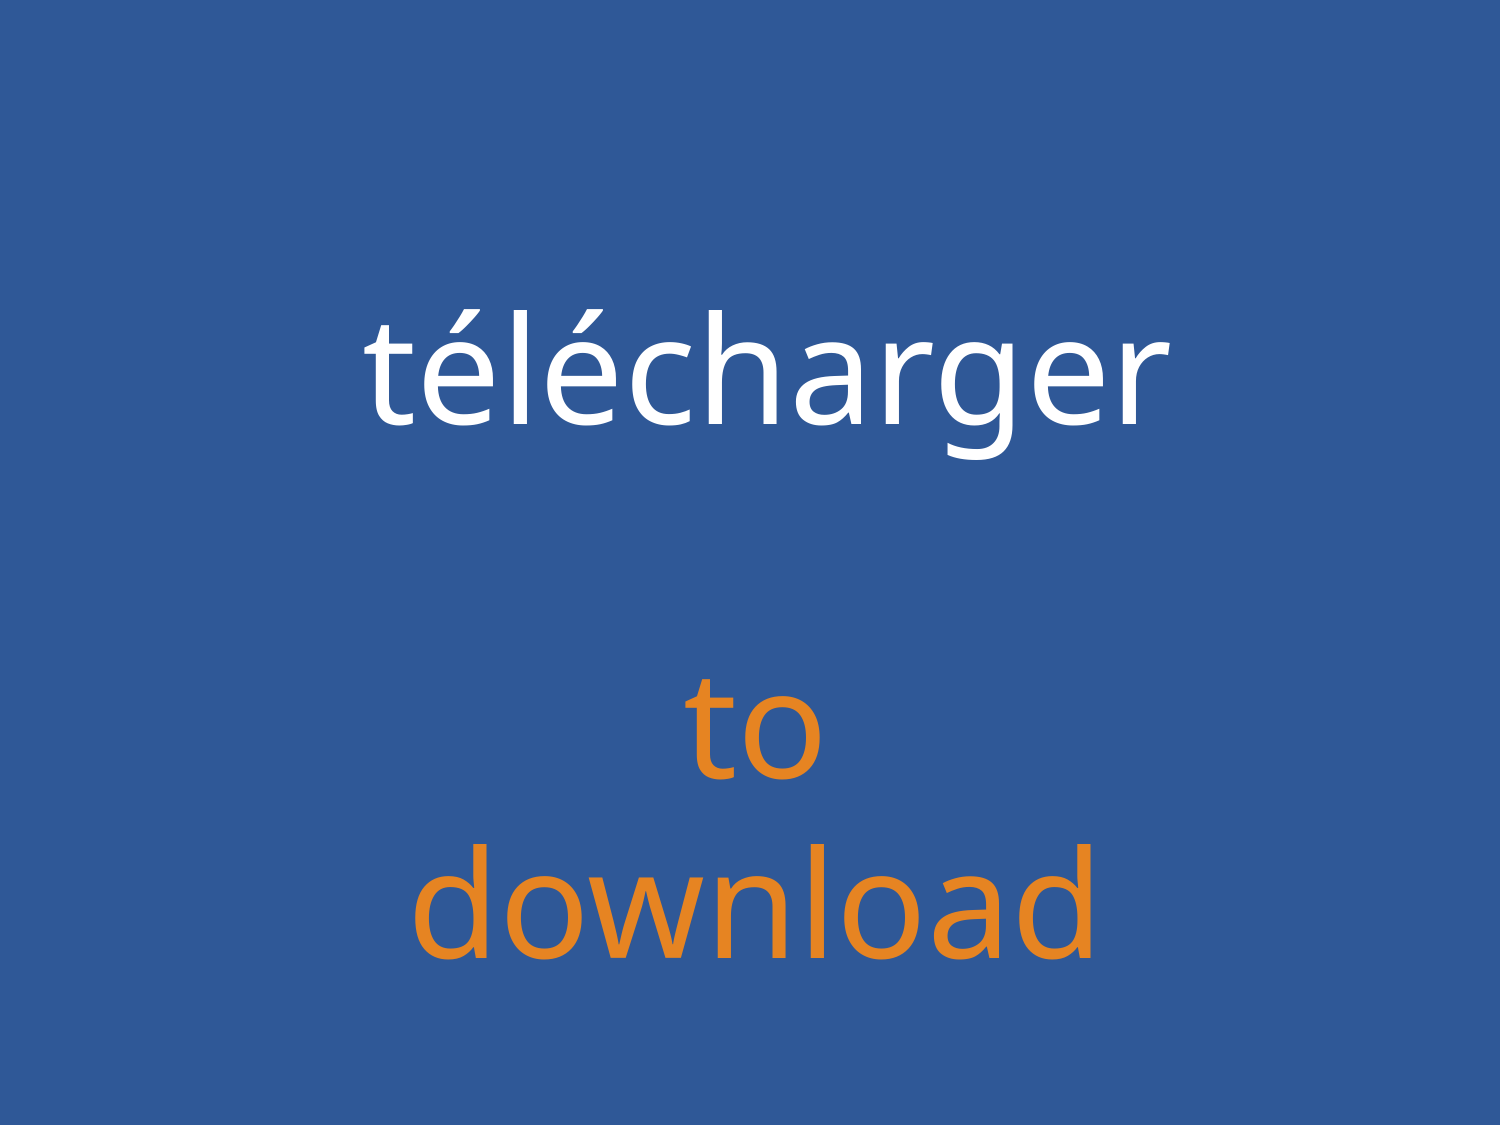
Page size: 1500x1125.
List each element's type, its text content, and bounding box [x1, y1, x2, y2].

text_box to download [301, 621, 1211, 997]
text_box télécharger [301, 267, 1235, 462]
